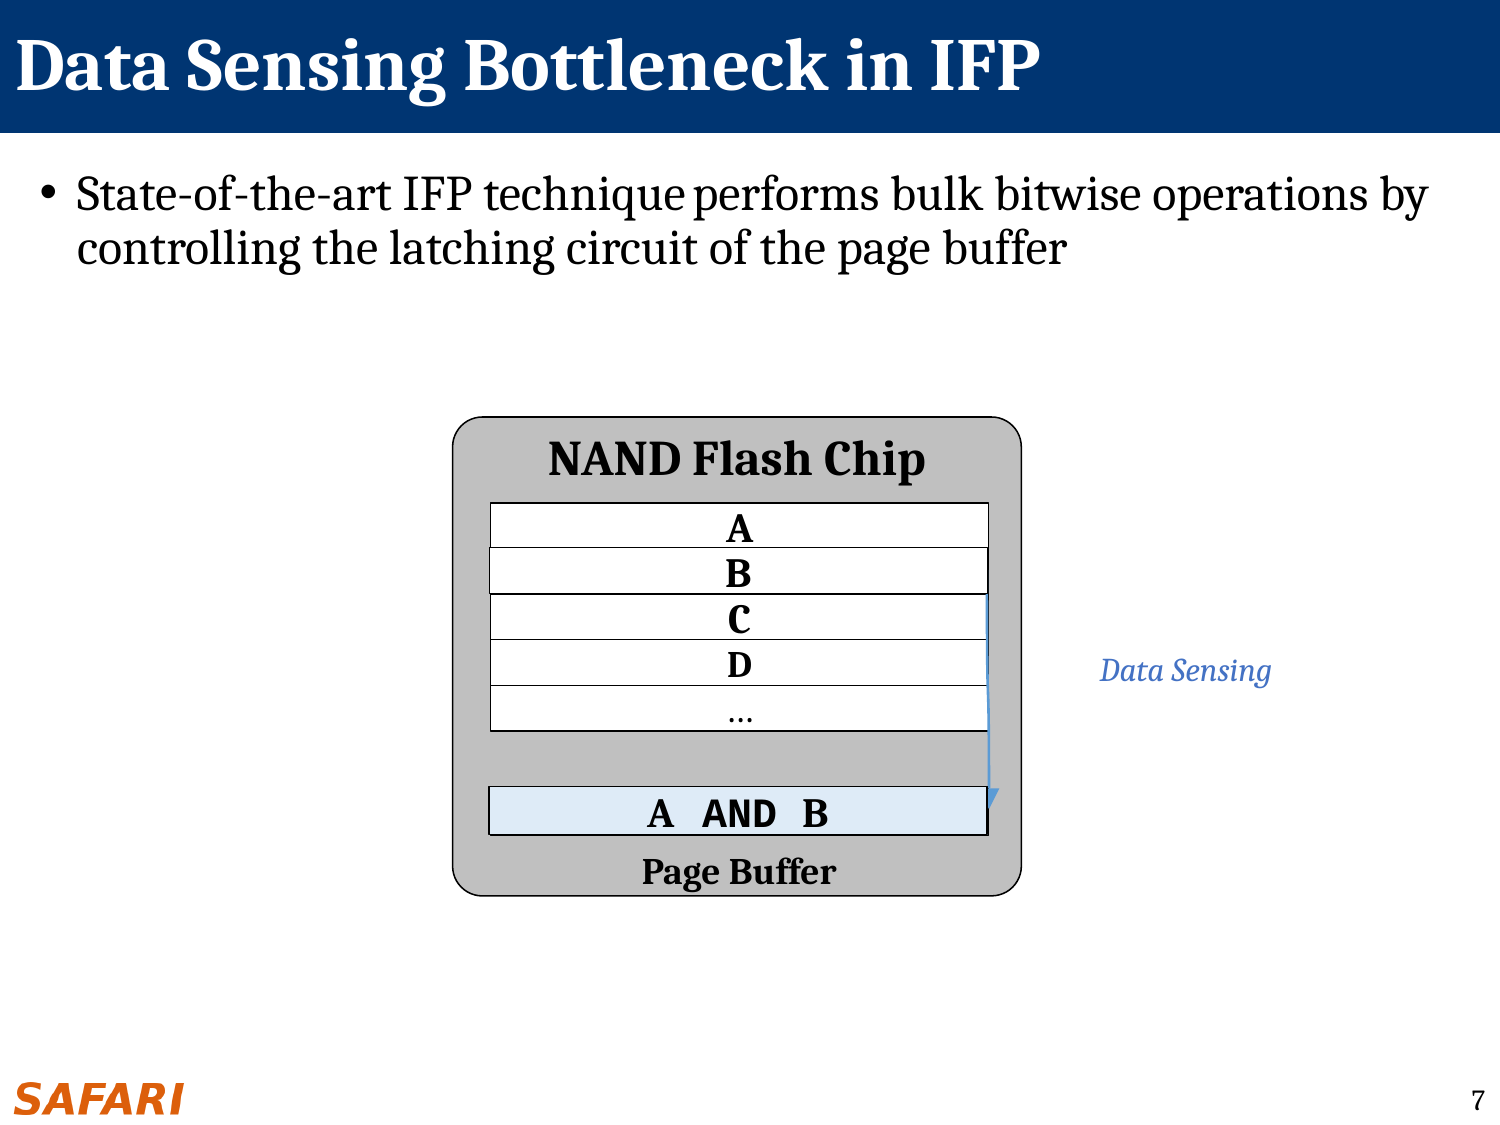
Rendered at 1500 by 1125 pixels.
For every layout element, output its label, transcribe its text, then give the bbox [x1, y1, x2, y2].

title Data Sensing Bottleneck in IFP [0, 0, 1500, 133]
picture [12, 1073, 190, 1125]
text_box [452, 417, 1022, 900]
text_box 7 [1368, 1073, 1500, 1124]
text_box Data Sensing [1078, 640, 1294, 696]
list State-of-the-art IFP technique performs bulk bitwise operations by controlling the latching circuit of the page buffer [24, 159, 1476, 346]
